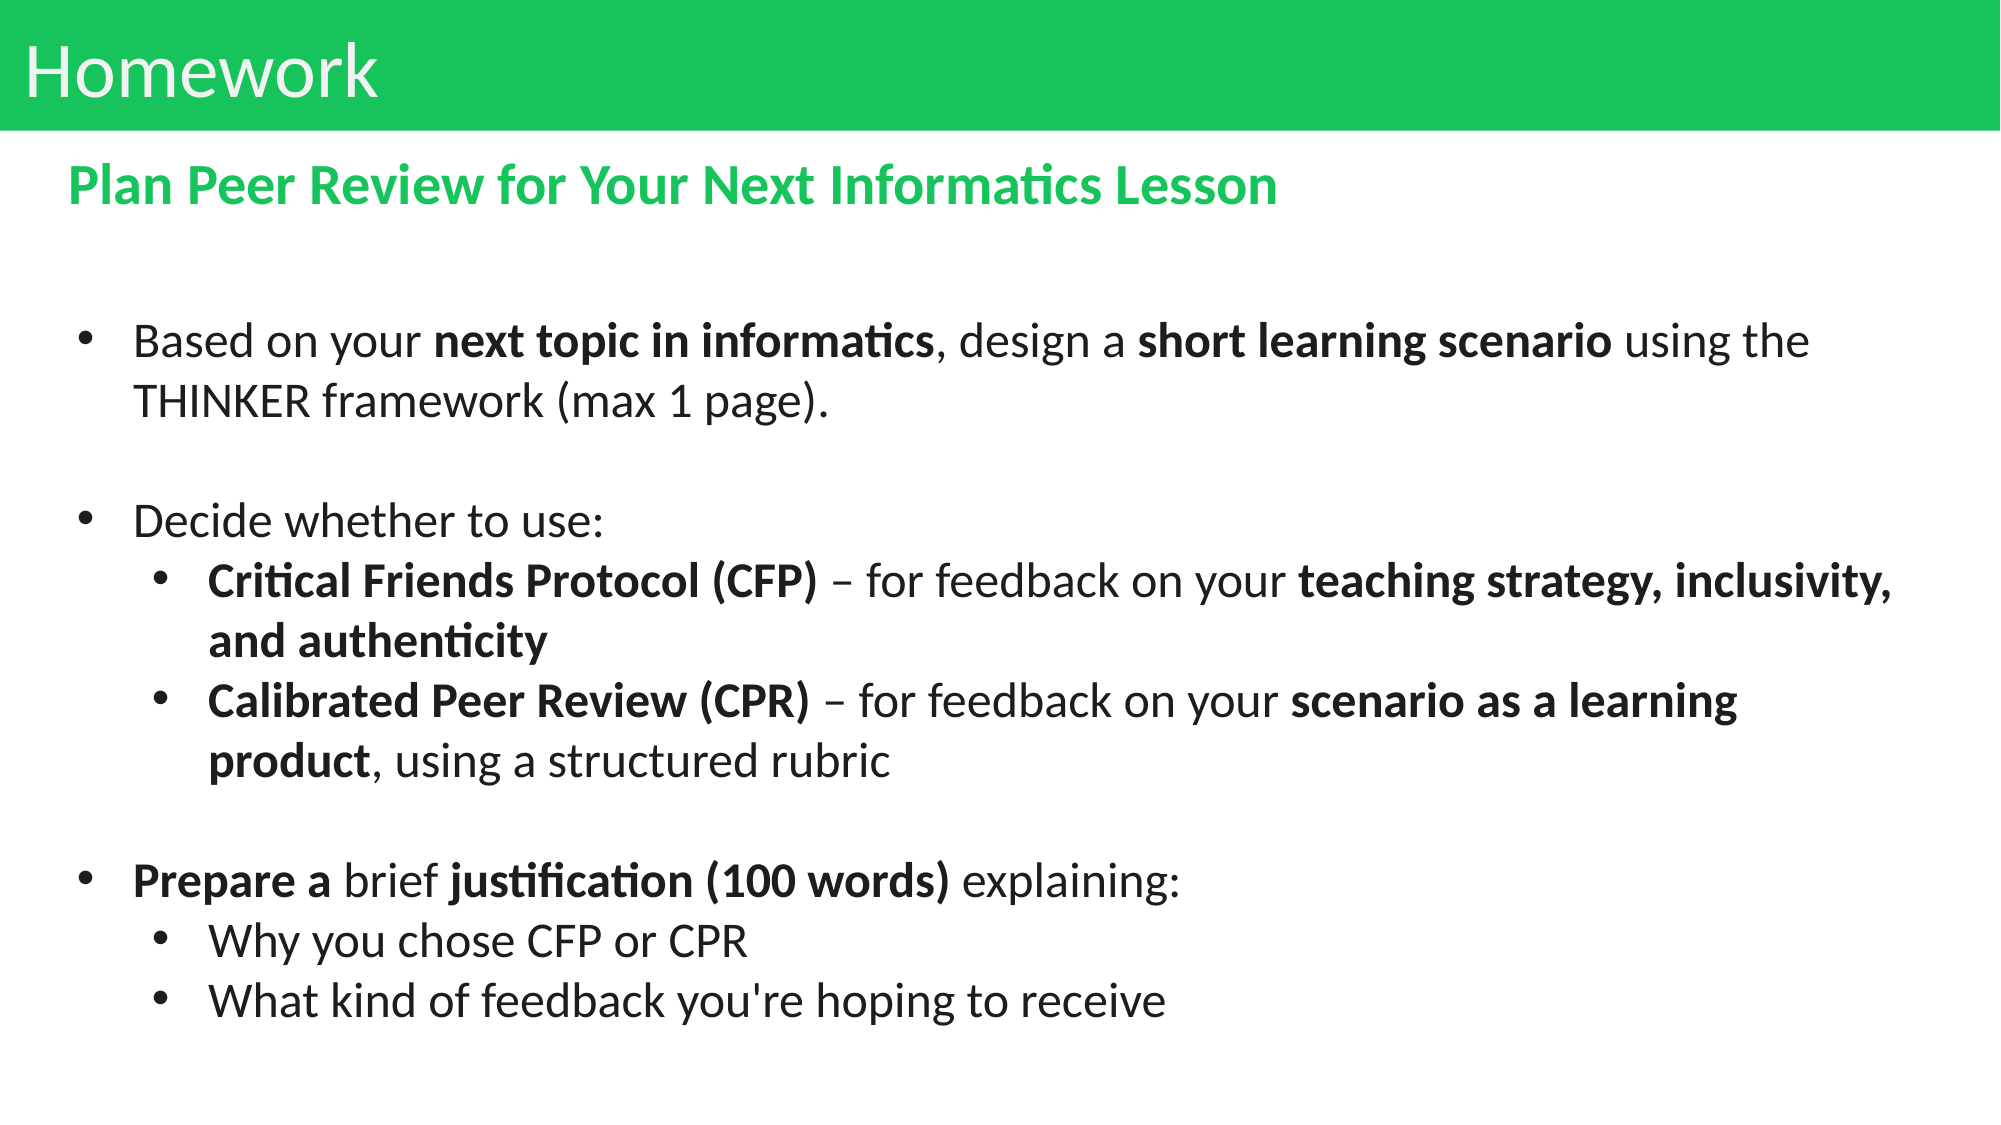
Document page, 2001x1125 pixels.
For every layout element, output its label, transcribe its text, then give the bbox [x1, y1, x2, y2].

list Plan Peer Review for Your Next Informatics Lesson [16, 140, 1976, 231]
title Homework [16, 13, 1976, 131]
list Based on your next topic in informatics, design a short learning scenario using the THINKER framework (max 1 page). Decide whether to use: Critical Friends Protocol (CFP) – for feedback on your teaching strategy, inclusivity, and authenticity Calibrated Peer Review (CPR) – for feedback on your scenario as a learning product, using a structured rubric Prepare a brief justification (100 words) explaining: Why you chose CFP or CPR What kind of feedback you're hoping to receive [61, 299, 1929, 1108]
